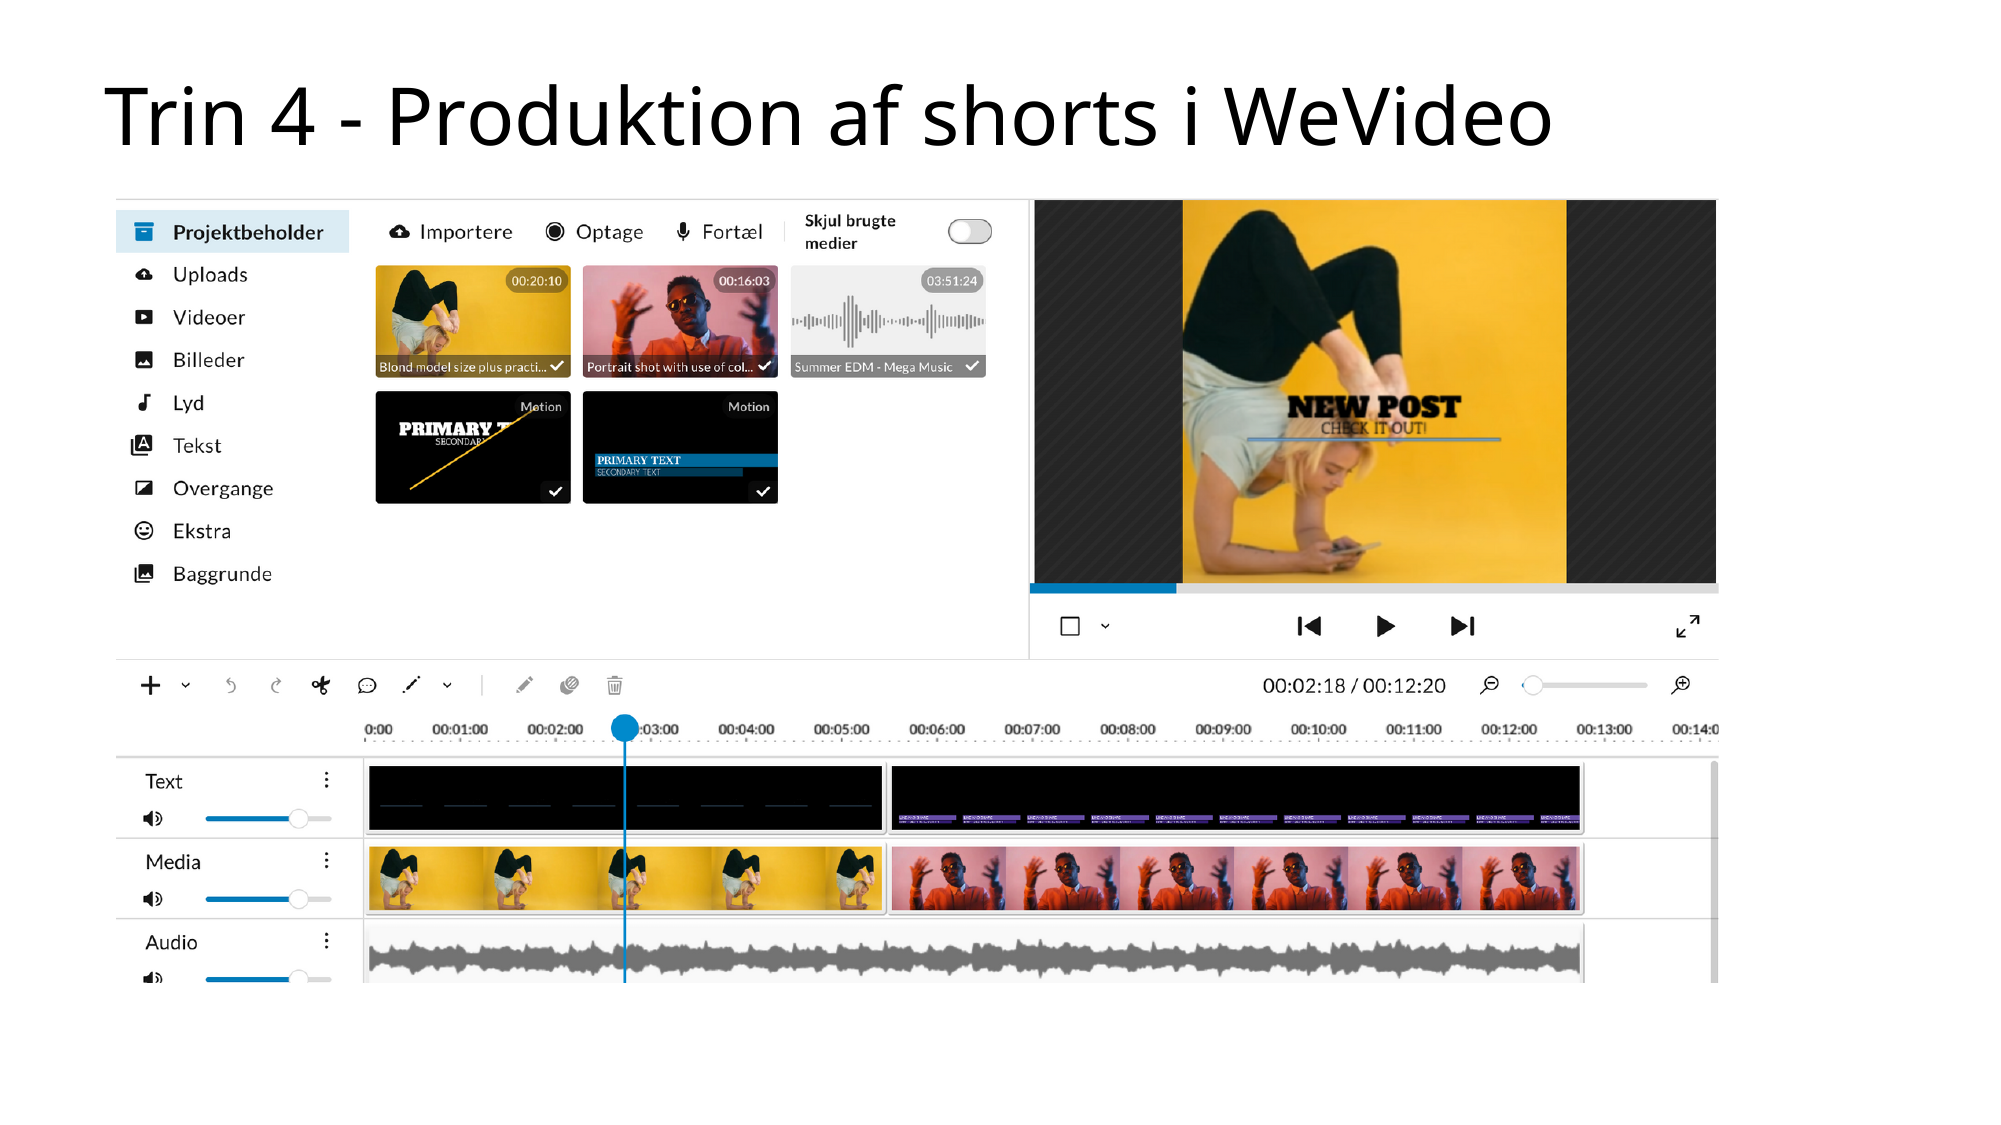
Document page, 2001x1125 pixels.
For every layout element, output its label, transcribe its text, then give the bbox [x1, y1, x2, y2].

text_box Trin 4 - Produktion af shorts i WeVideo [0, 57, 1663, 162]
text_box [116, 197, 1719, 983]
